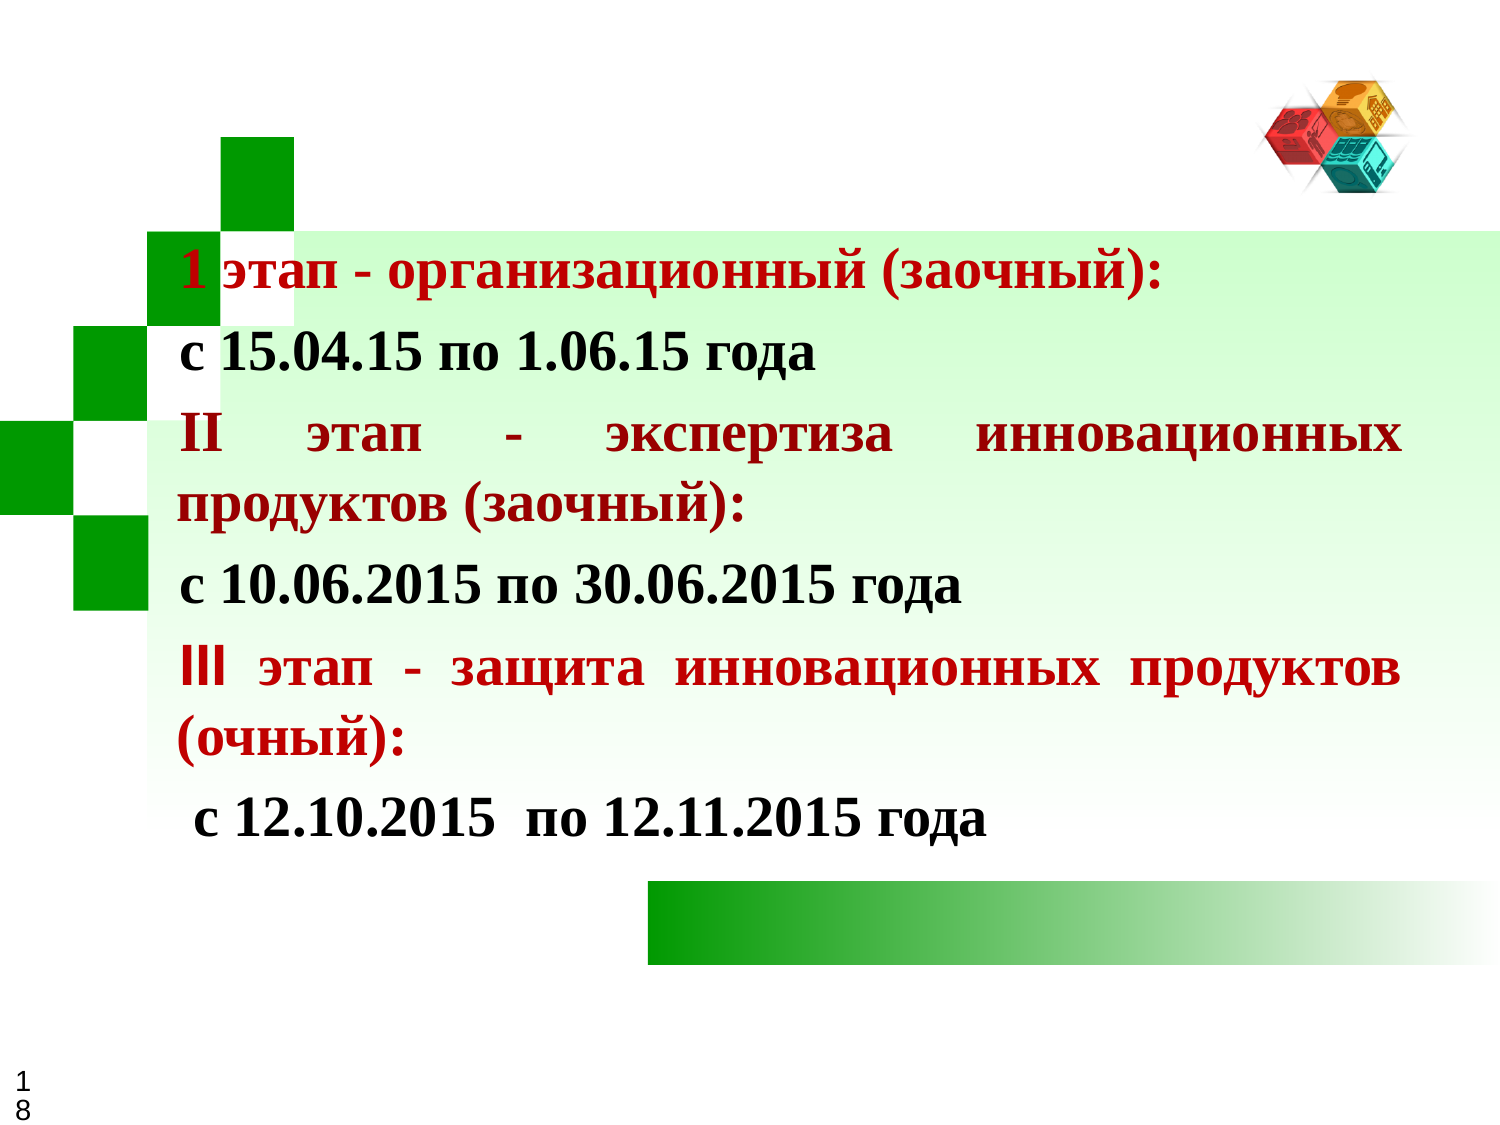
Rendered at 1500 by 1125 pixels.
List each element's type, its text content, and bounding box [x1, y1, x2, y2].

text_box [0, 136, 1500, 965]
slide_number 18 [0, 1054, 59, 1125]
picture [1253, 70, 1419, 200]
